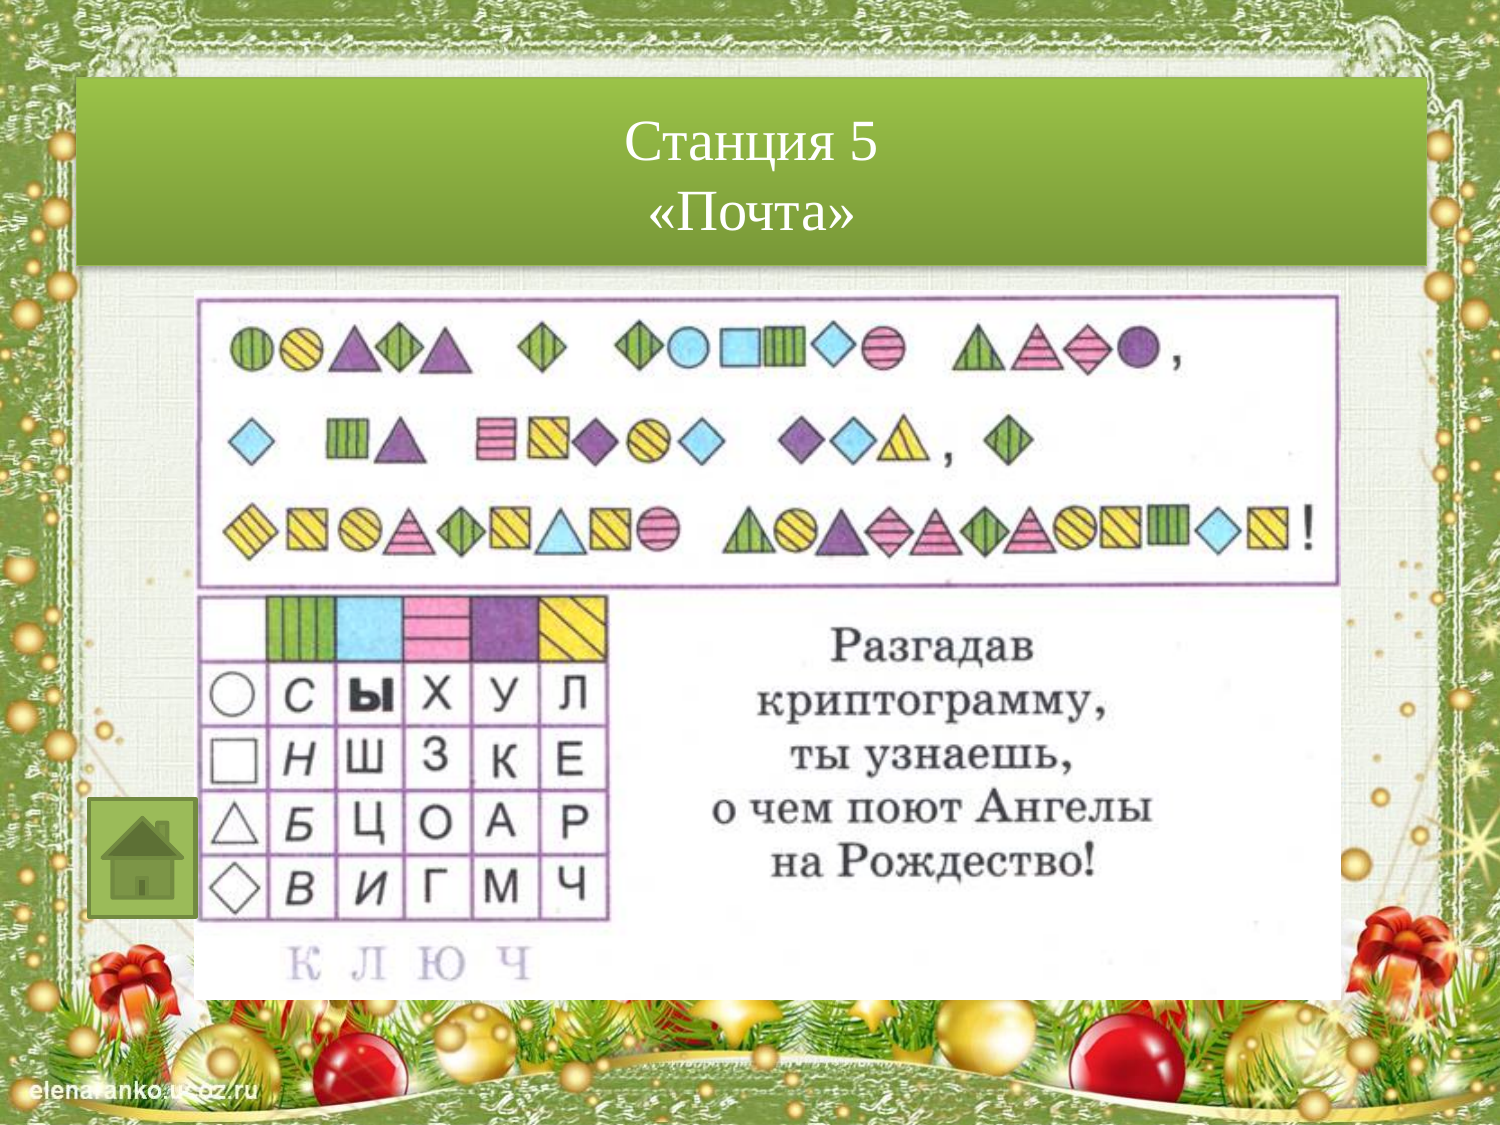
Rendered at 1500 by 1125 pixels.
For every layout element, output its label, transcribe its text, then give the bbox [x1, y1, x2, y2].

picture [0, 0, 1500, 1125]
title Станция 5 «Почта» [76, 77, 1427, 266]
text_box [87, 797, 189, 919]
